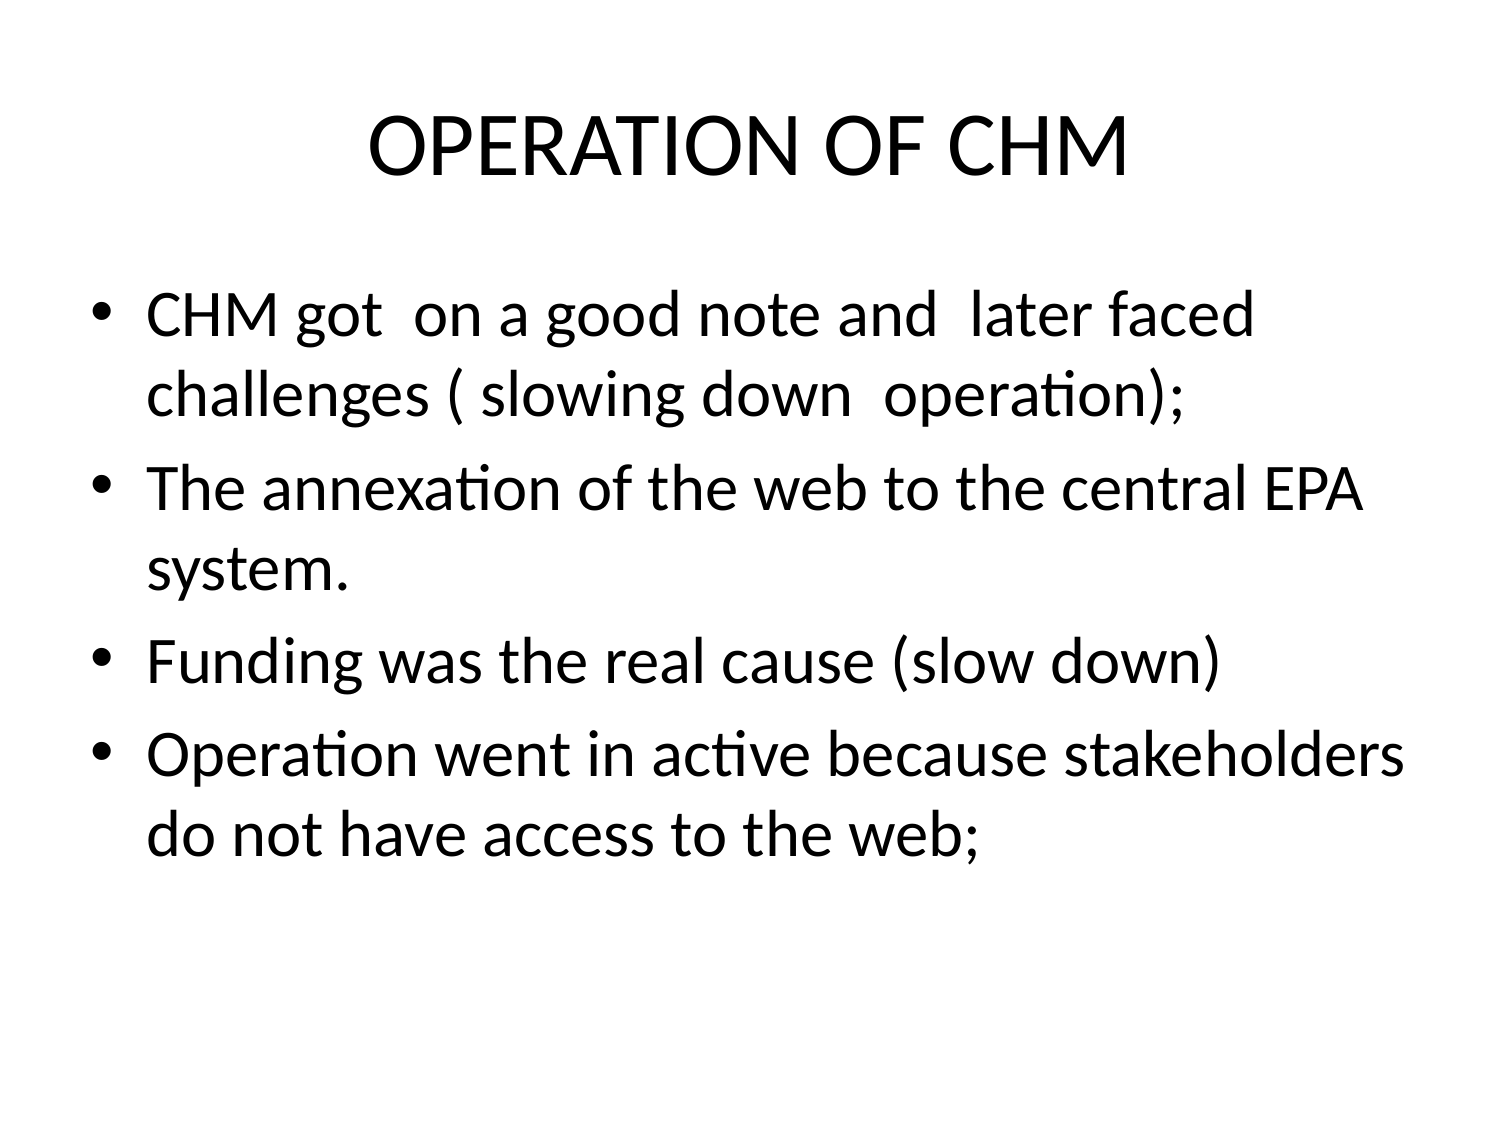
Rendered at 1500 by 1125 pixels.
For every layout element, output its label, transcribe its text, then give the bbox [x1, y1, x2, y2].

list CHM got on a good note and later faced challenges ( slowing down operation); The annexation of the web to the central EPA system. Funding was the real cause (slow down) Operation went in active because stakeholders do not have access to the web; [75, 262, 1425, 1005]
title OPERATION OF CHM [75, 45, 1425, 233]
